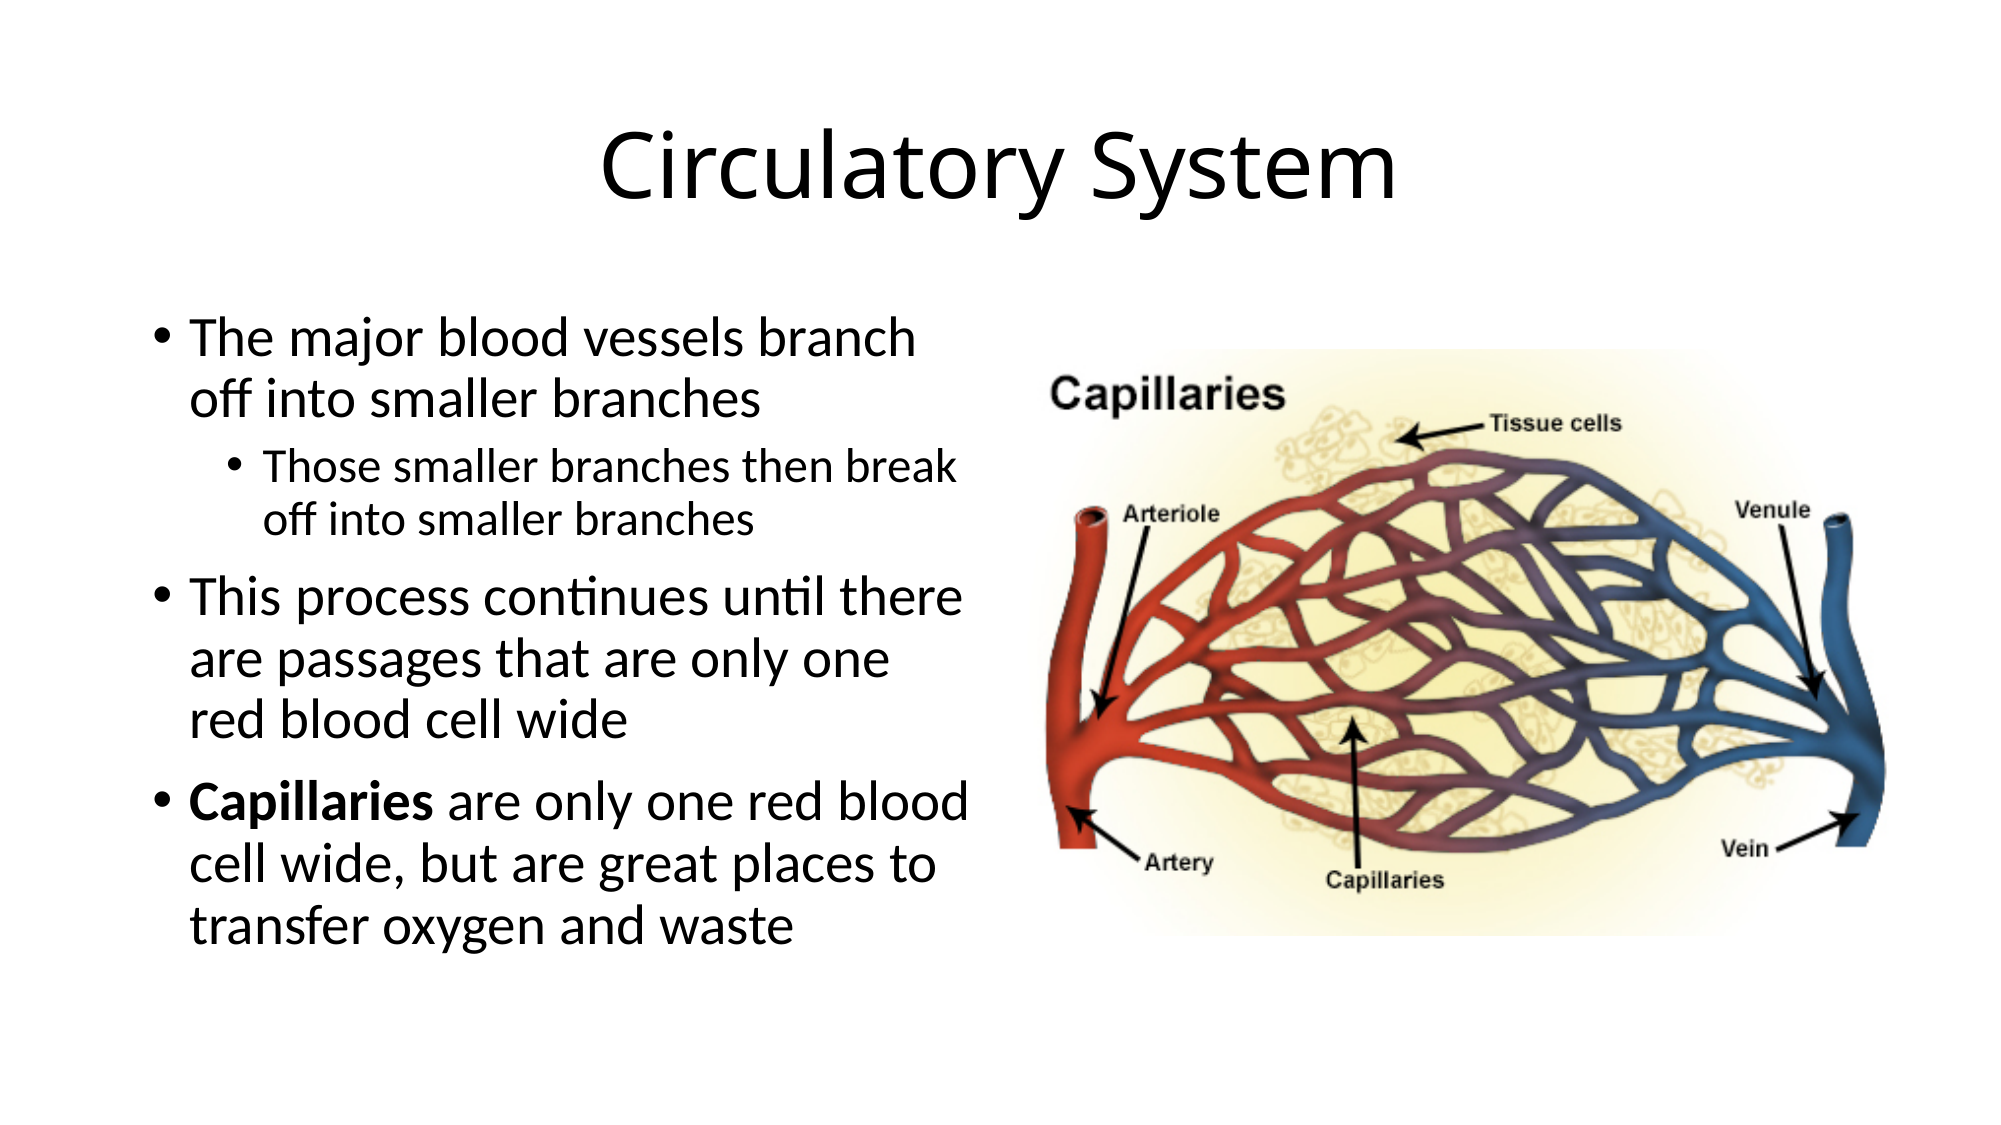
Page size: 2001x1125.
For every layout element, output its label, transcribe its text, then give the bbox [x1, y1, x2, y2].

picture [1022, 349, 1940, 936]
title Circulatory System [137, 59, 1863, 278]
list The major blood vessels branch off into smaller branches Those smaller branches then break off into smaller branches This process continues until there are passages that are only one red blood cell wide Capillaries are only one red blood cell wide, but are great places to transfer oxygen and waste [137, 299, 988, 1014]
